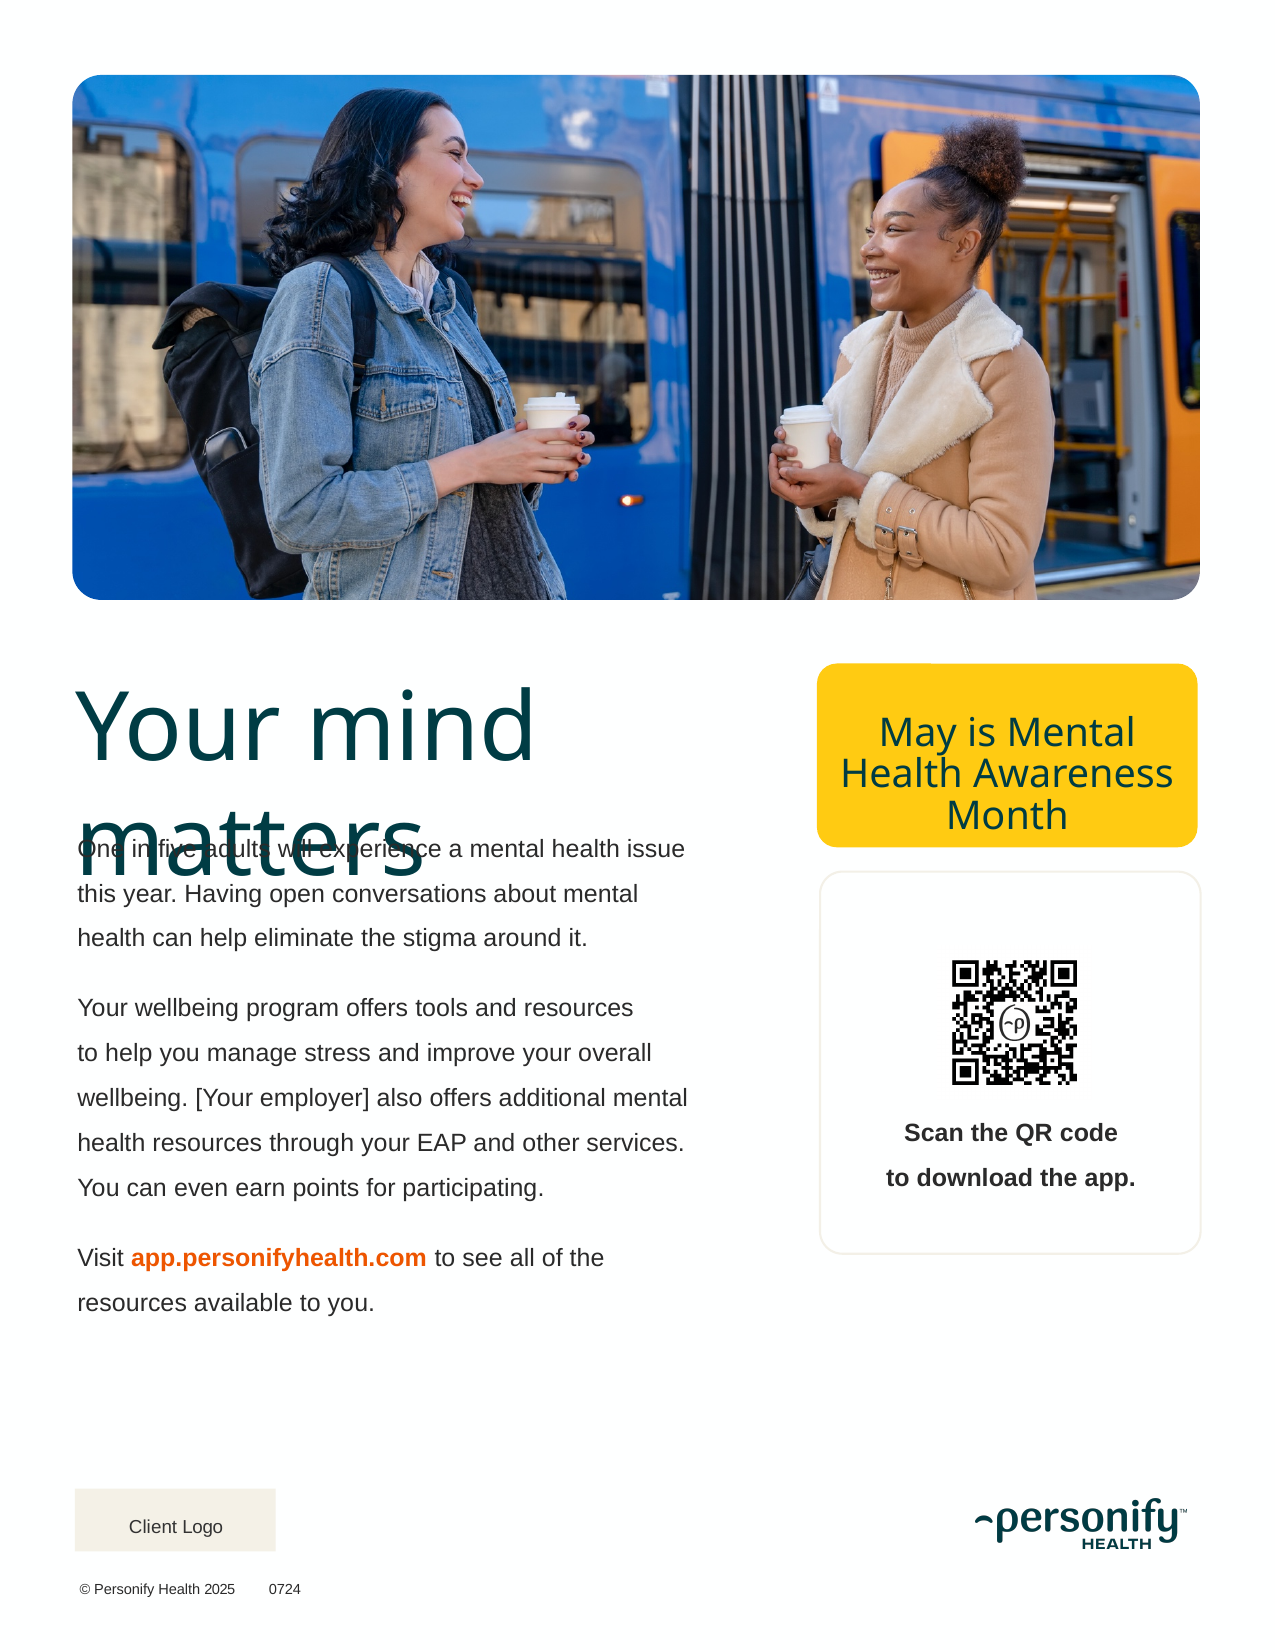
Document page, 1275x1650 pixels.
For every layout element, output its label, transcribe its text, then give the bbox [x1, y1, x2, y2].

text_box May is Mental Health Awareness Month [835, 712, 1179, 838]
text_box Client Logo [74, 1488, 276, 1552]
text_box Your mind matters [74, 662, 750, 895]
picture [937, 945, 1092, 1100]
text_box One in five adults will experience a mental health issue this year. Having open conversations about mental health can help eliminate the stigma around it. Your wellbeing program offers tools and resources to help you manage stress and improve your overall wellbeing. [Your employer] also offers additional mental health resources through your EAP and other services. You can even earn points for participating. Visit app.personifyhealth.com to see all of the resources available to you. [77, 814, 708, 1375]
text_box [815, 662, 1199, 849]
text_box © Personify Health 2025 [77, 1577, 265, 1598]
text_box [818, 870, 1202, 1255]
picture [974, 1497, 1187, 1550]
text_box 0724 [266, 1577, 317, 1598]
picture [72, 74, 1200, 600]
